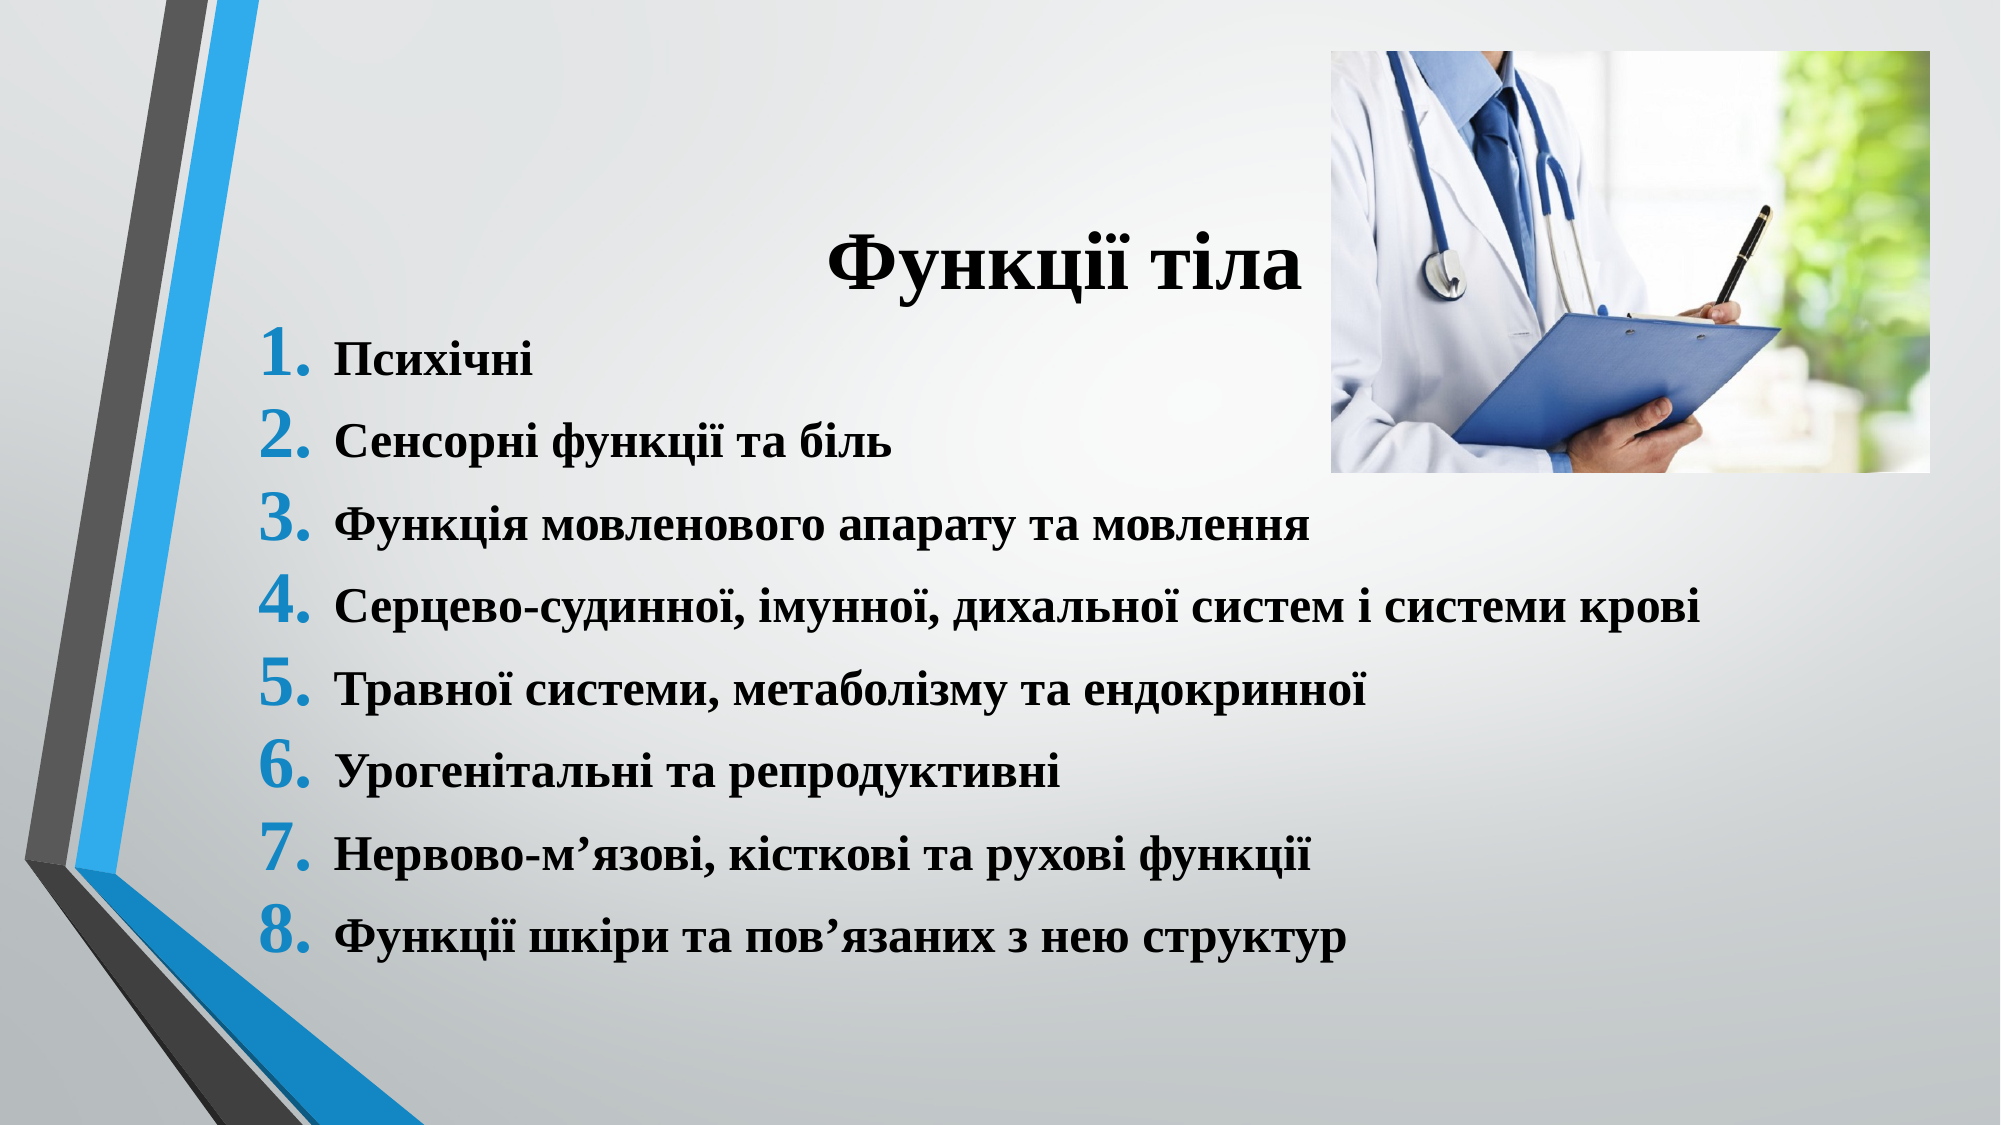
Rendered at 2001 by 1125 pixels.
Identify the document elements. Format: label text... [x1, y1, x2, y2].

picture [1331, 51, 1930, 474]
title Функції тіла [243, 112, 1331, 316]
list Психічні Сенсорні функції та біль Функція мовленового апарату та мовлення Серцево-судинної, імунної, дихальної систем і системи крові Травної системи, метаболізму та ендокринної Урогенітальні та репродуктивні Нервово-м’язові, кісткові та рухові функції Функції шкіри та пов’язаних з нею структур [243, 316, 1887, 972]
